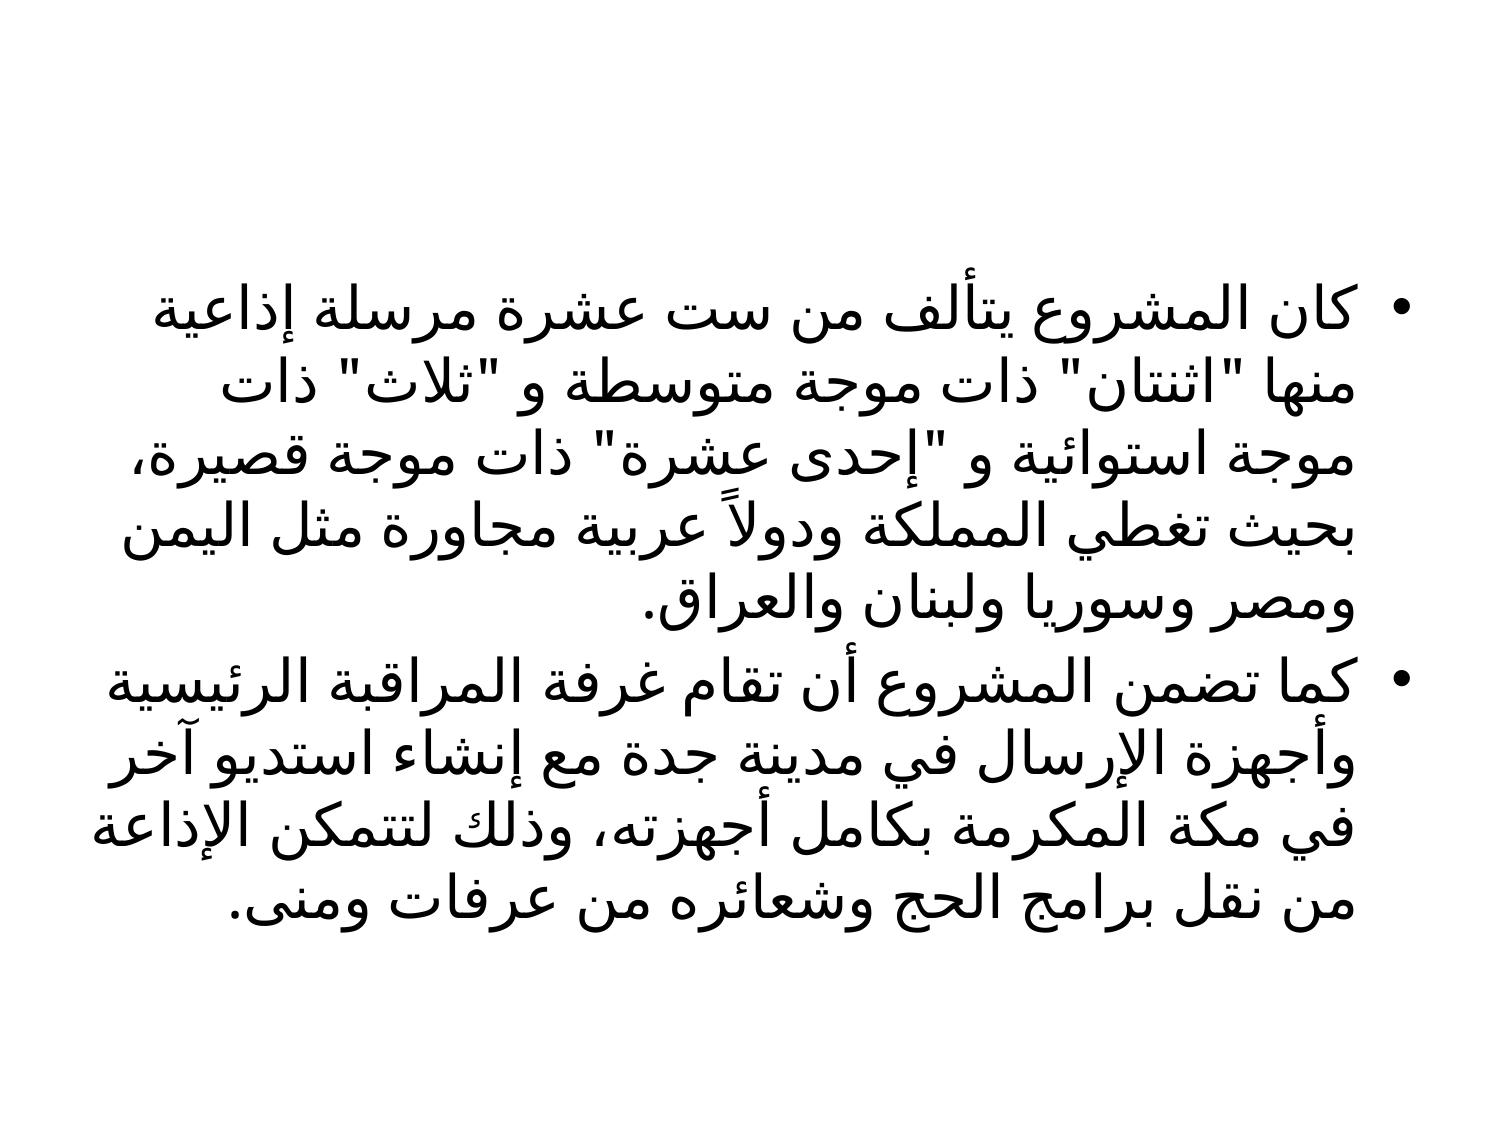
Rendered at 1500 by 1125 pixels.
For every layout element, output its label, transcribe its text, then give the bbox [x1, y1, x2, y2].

list كان المشروع يتألف من ست عشرة مرسلة إذاعية منها "اثنتان" ذات موجة متوسطة و "ثلاث" ذات موجة استوائية و "إحدى عشرة" ذات موجة قصيرة، بحيث تغطي المملكة ودولاً عربية مجاورة مثل اليمن ومصر وسوريا ولبنان والعراق. كما تضمن المشروع أن تقام غرفة المراقبة الرئيسية وأجهزة الإرسال في مدينة جدة مع إنشاء استديو آخر في مكة المكرمة بكامل أجهزته، وذلك لتتمكن الإذاعة من نقل برامج الحج وشعائره من عرفات ومنى. [75, 262, 1425, 1005]
